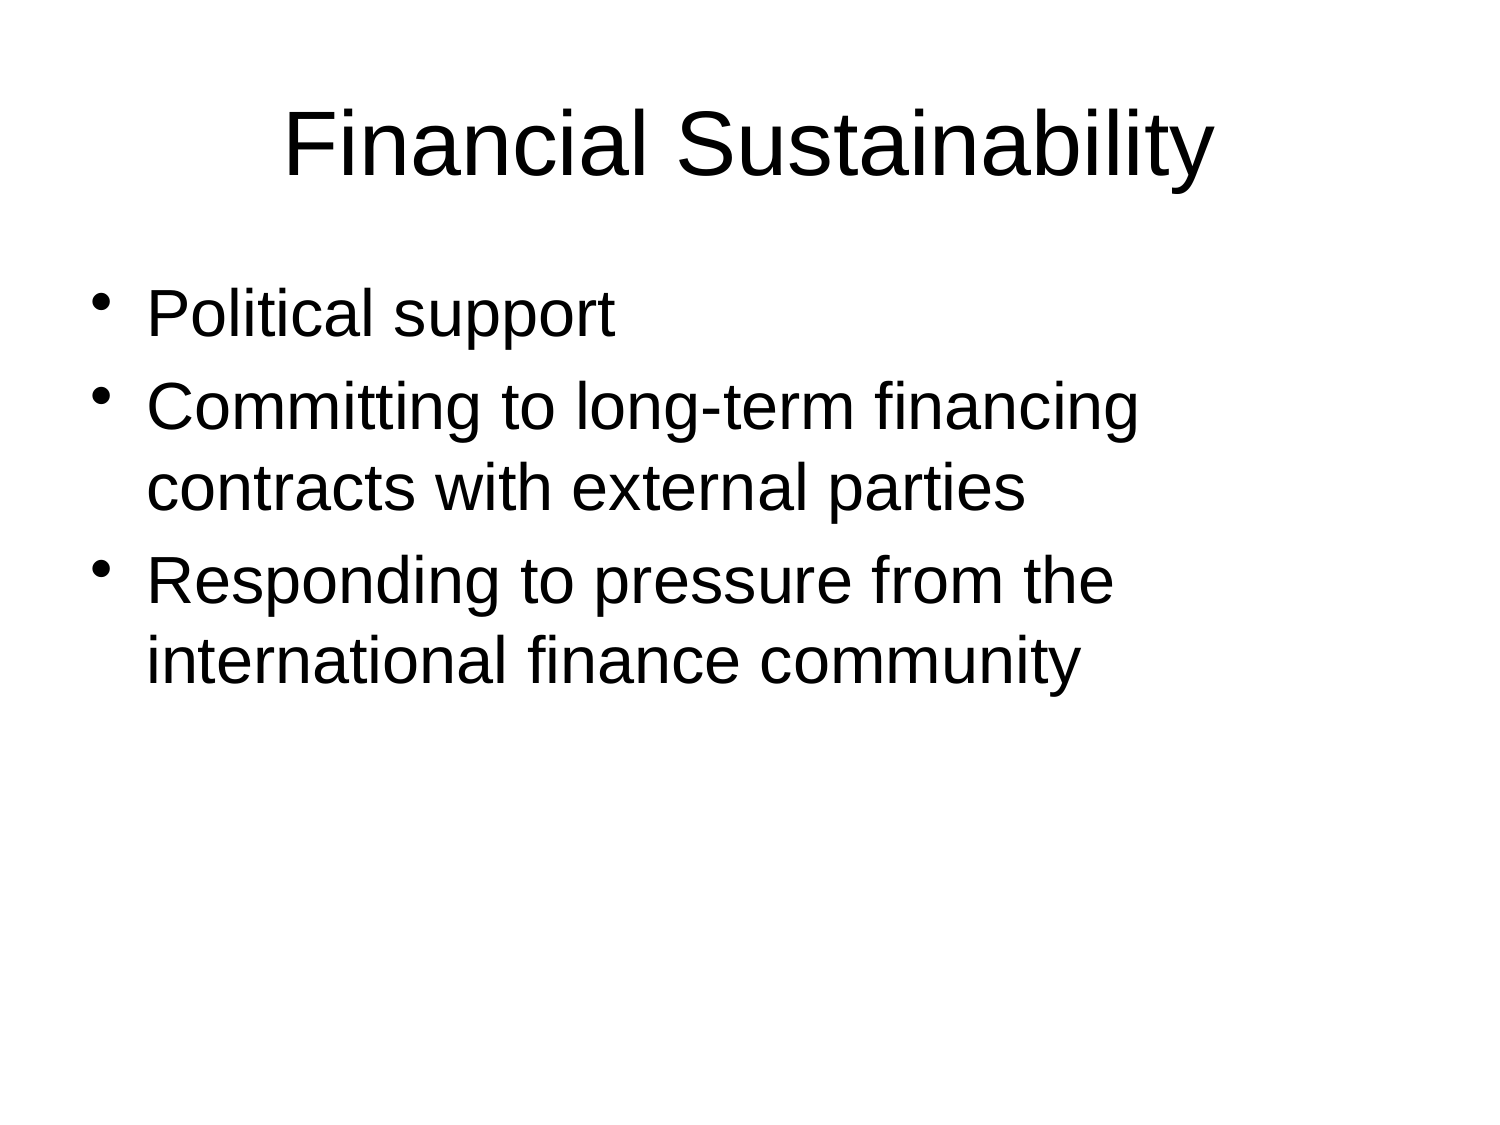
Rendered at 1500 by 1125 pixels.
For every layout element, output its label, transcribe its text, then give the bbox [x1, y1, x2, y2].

list Political support Committing to long-term financing contracts with external parties Responding to pressure from the international finance community [74, 262, 1426, 1006]
title Financial Sustainability [74, 44, 1426, 233]
